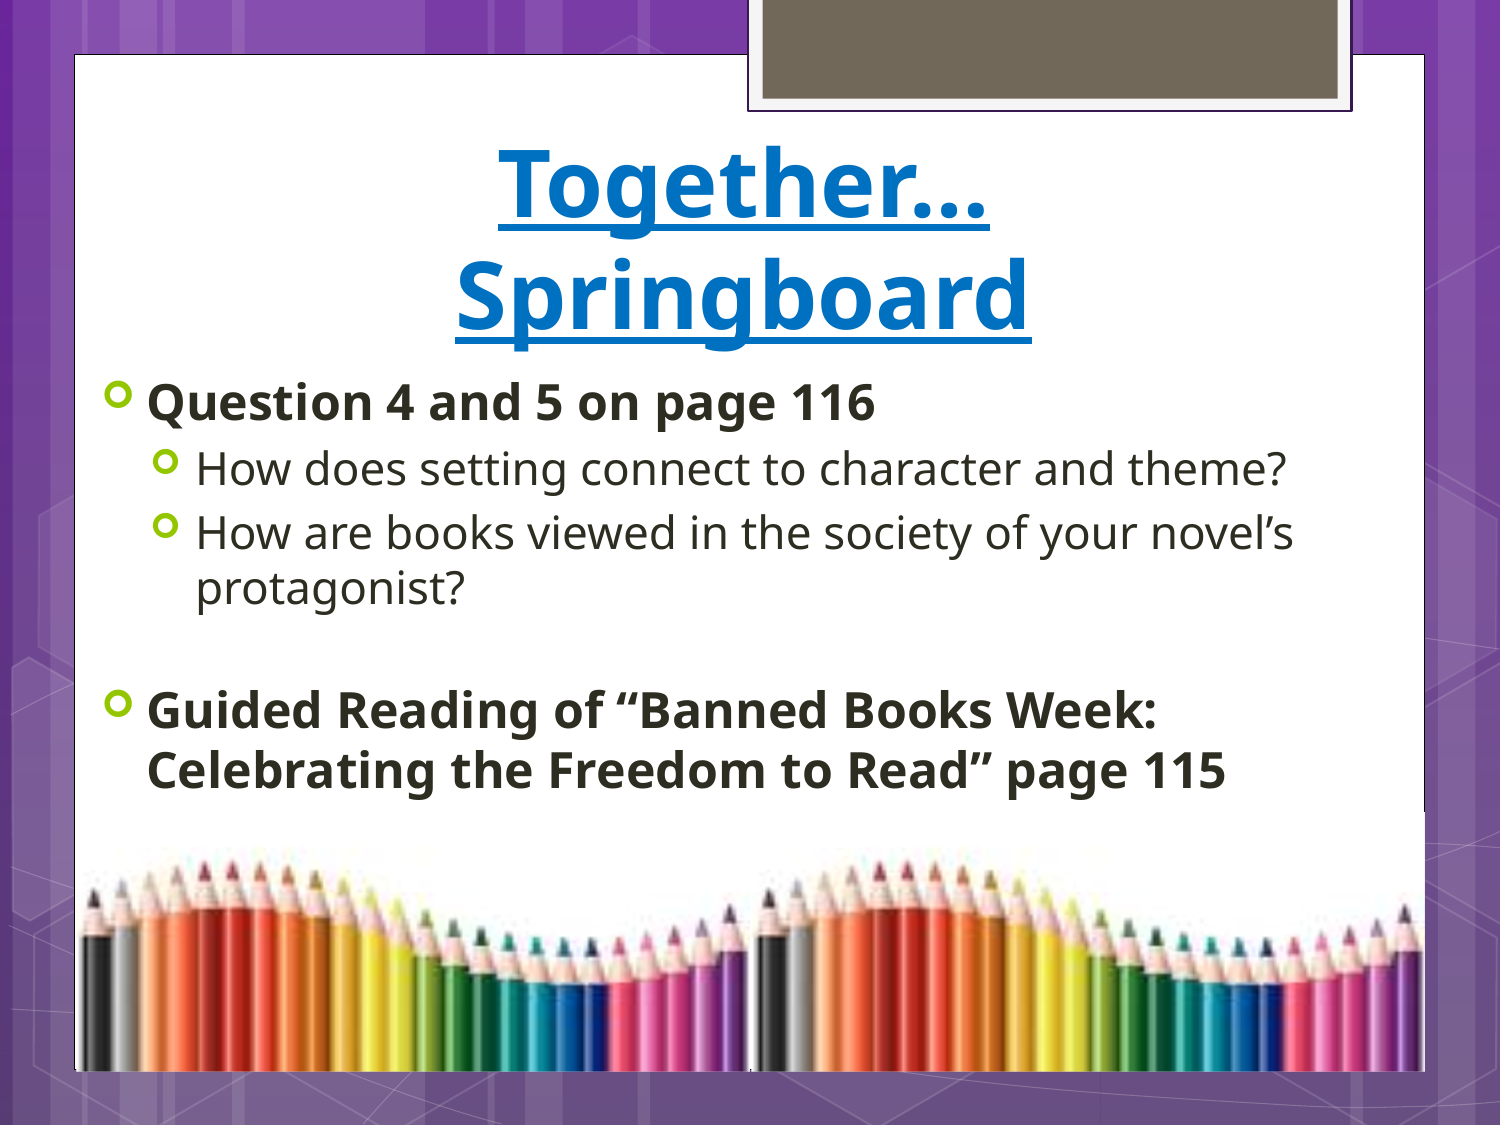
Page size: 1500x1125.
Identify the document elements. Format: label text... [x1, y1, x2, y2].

list Question 4 and 5 on page 116 How does setting connect to character and theme? How are books viewed in the society of your novel’s protagonist? Guided Reading of “Banned Books Week: Celebrating the Freedom to Read” page 115 [75, 362, 1425, 812]
picture [74, 812, 1426, 1072]
title Together… Springboard [62, 125, 1425, 357]
